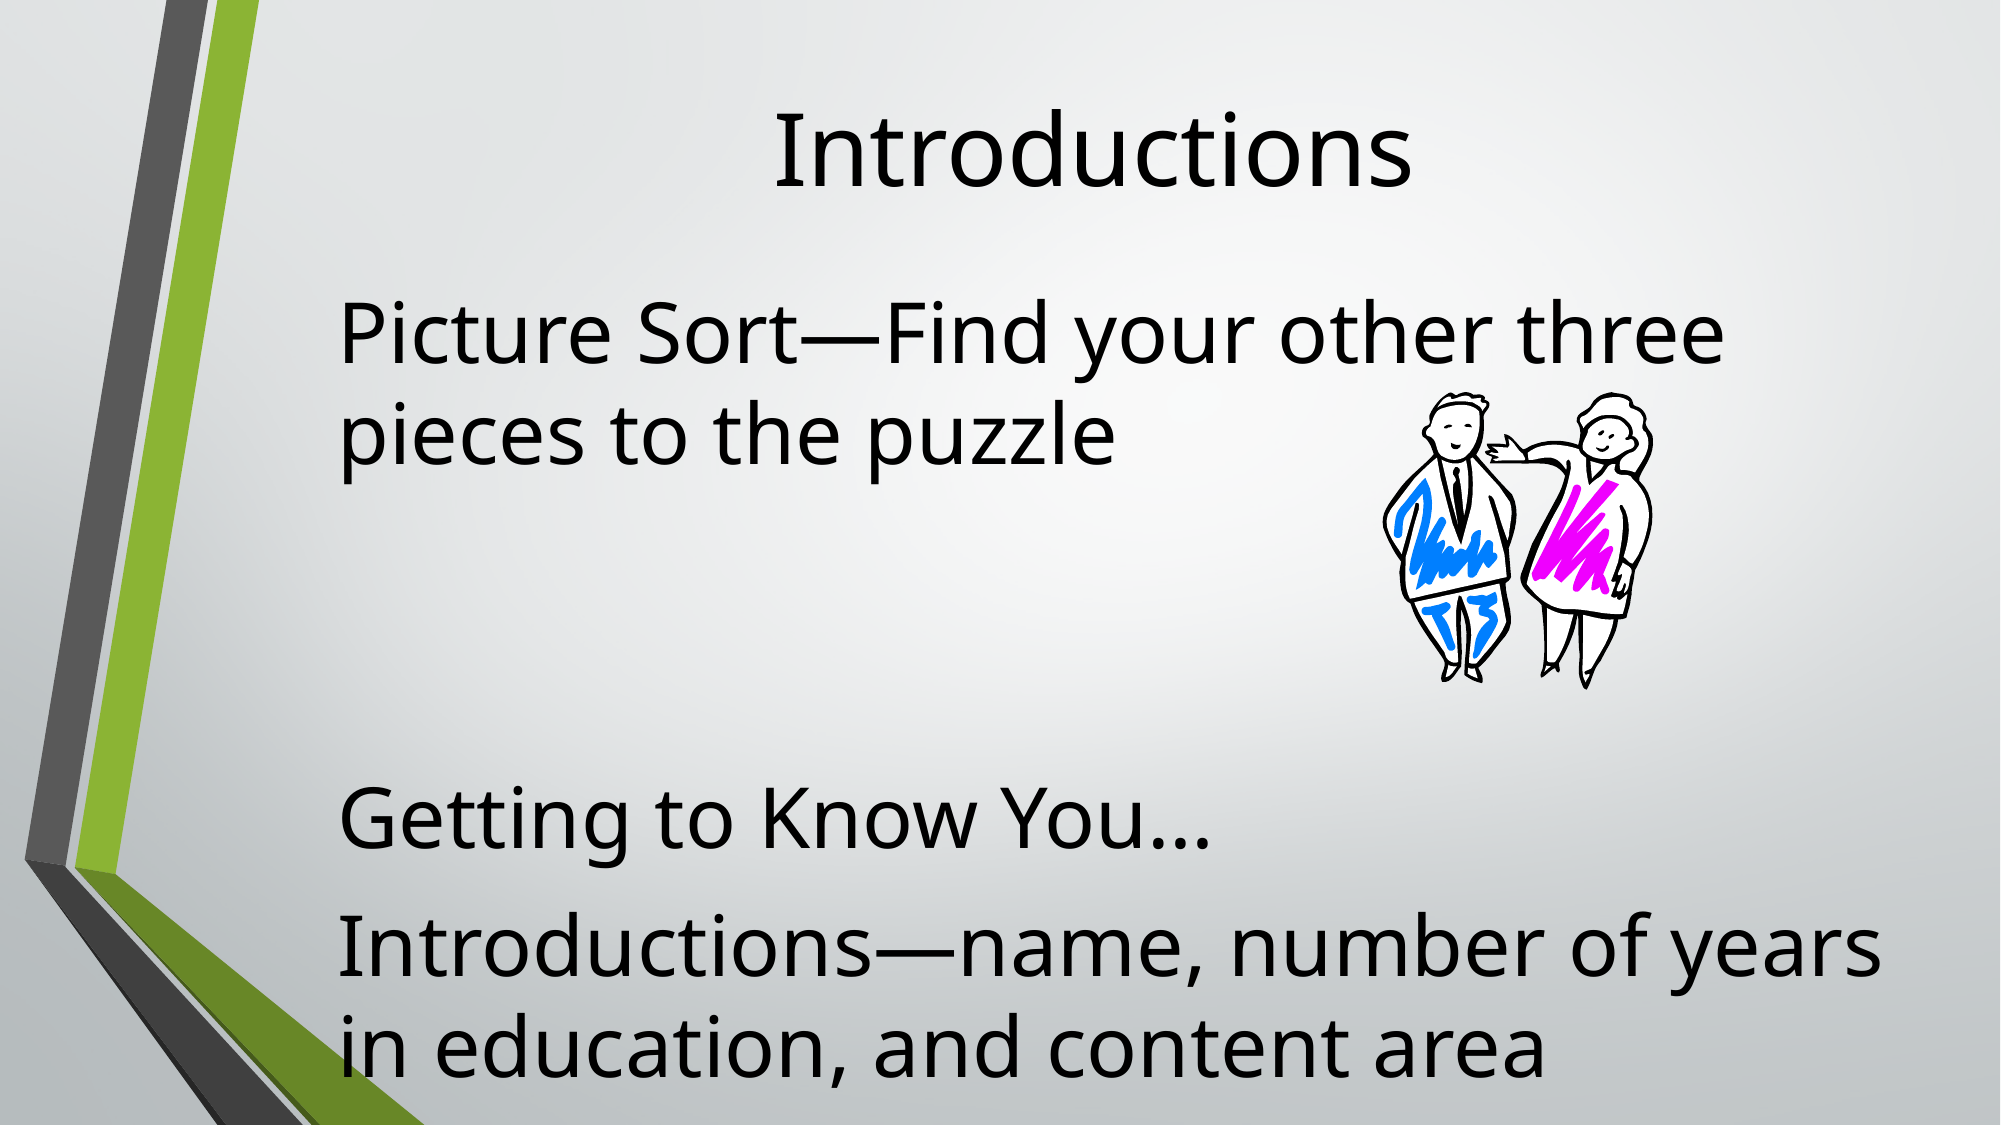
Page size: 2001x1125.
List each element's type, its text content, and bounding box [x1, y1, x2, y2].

list Picture Sort—Find your other three pieces to the puzzle Getting to Know You… Introductions—name, number of years in education, and content area [322, 271, 1904, 1104]
title Introductions [302, 78, 1887, 215]
picture [1378, 390, 1655, 690]
